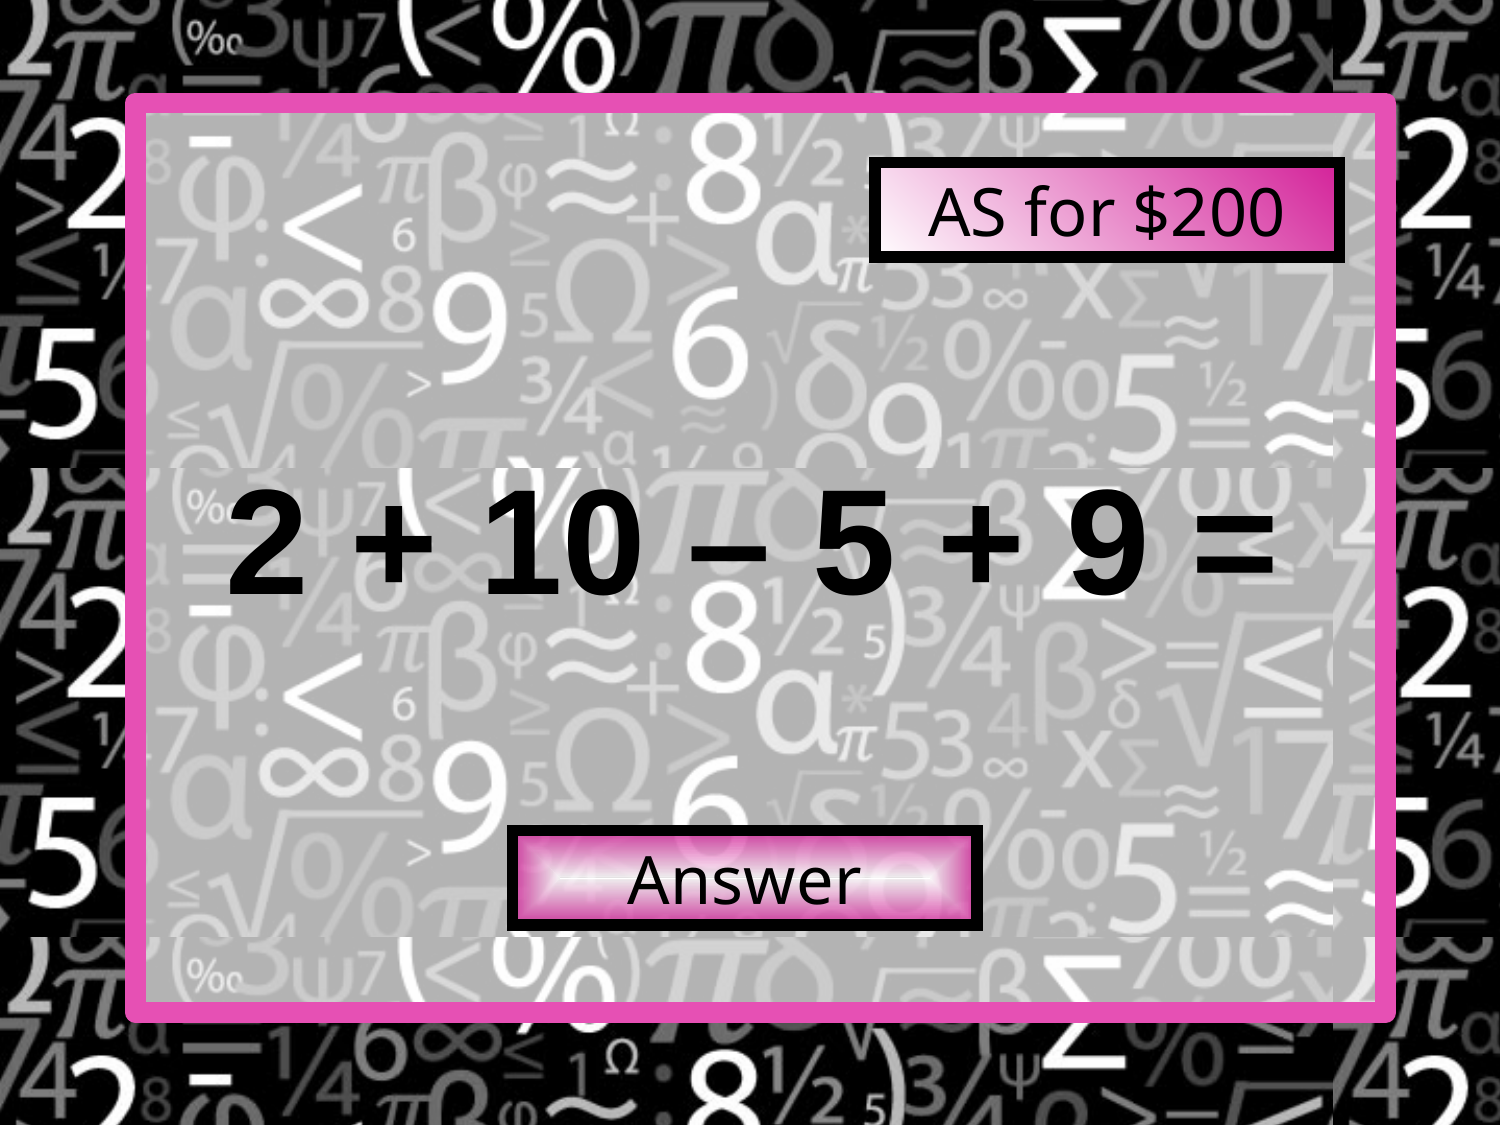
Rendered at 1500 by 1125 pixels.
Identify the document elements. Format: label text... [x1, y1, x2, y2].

text_box Answer [512, 830, 977, 926]
text_box 2 + 10 – 5 + 9 = [210, 437, 1311, 633]
text_box AS for $200 [874, 162, 1340, 258]
text_box [134, 101, 1388, 1015]
picture [0, 0, 1500, 1125]
